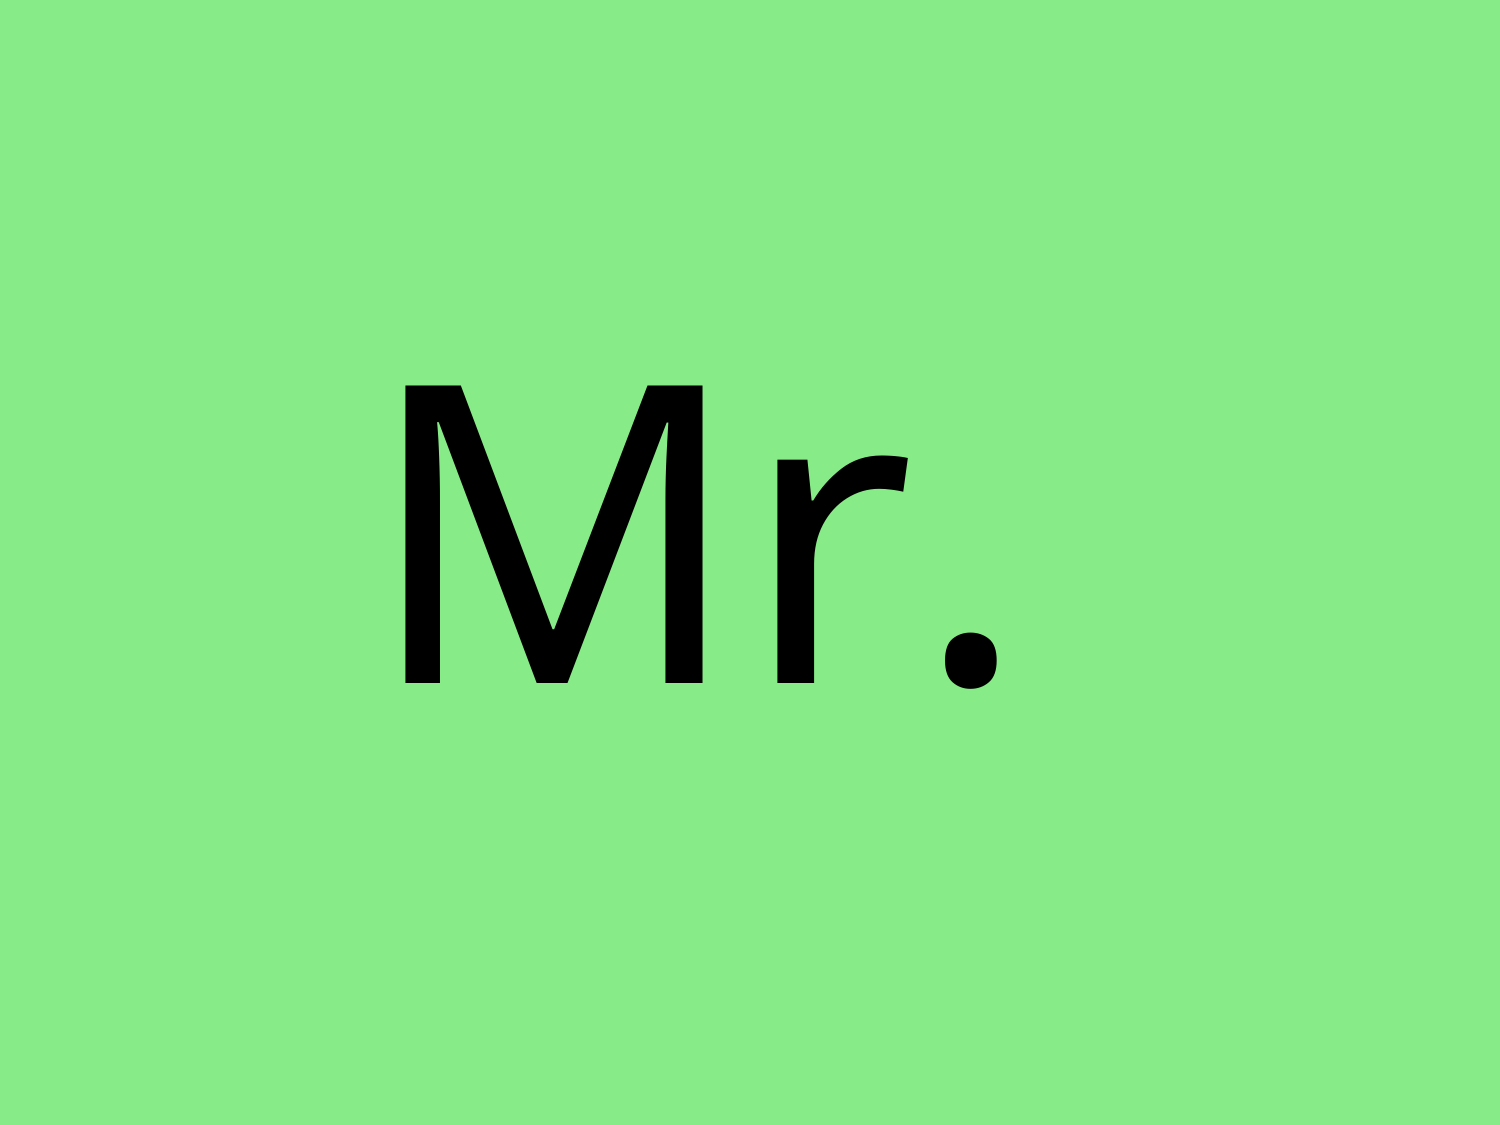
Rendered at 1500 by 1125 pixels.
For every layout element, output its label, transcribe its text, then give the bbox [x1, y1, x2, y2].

text_box Mr. [41, 259, 1459, 775]
